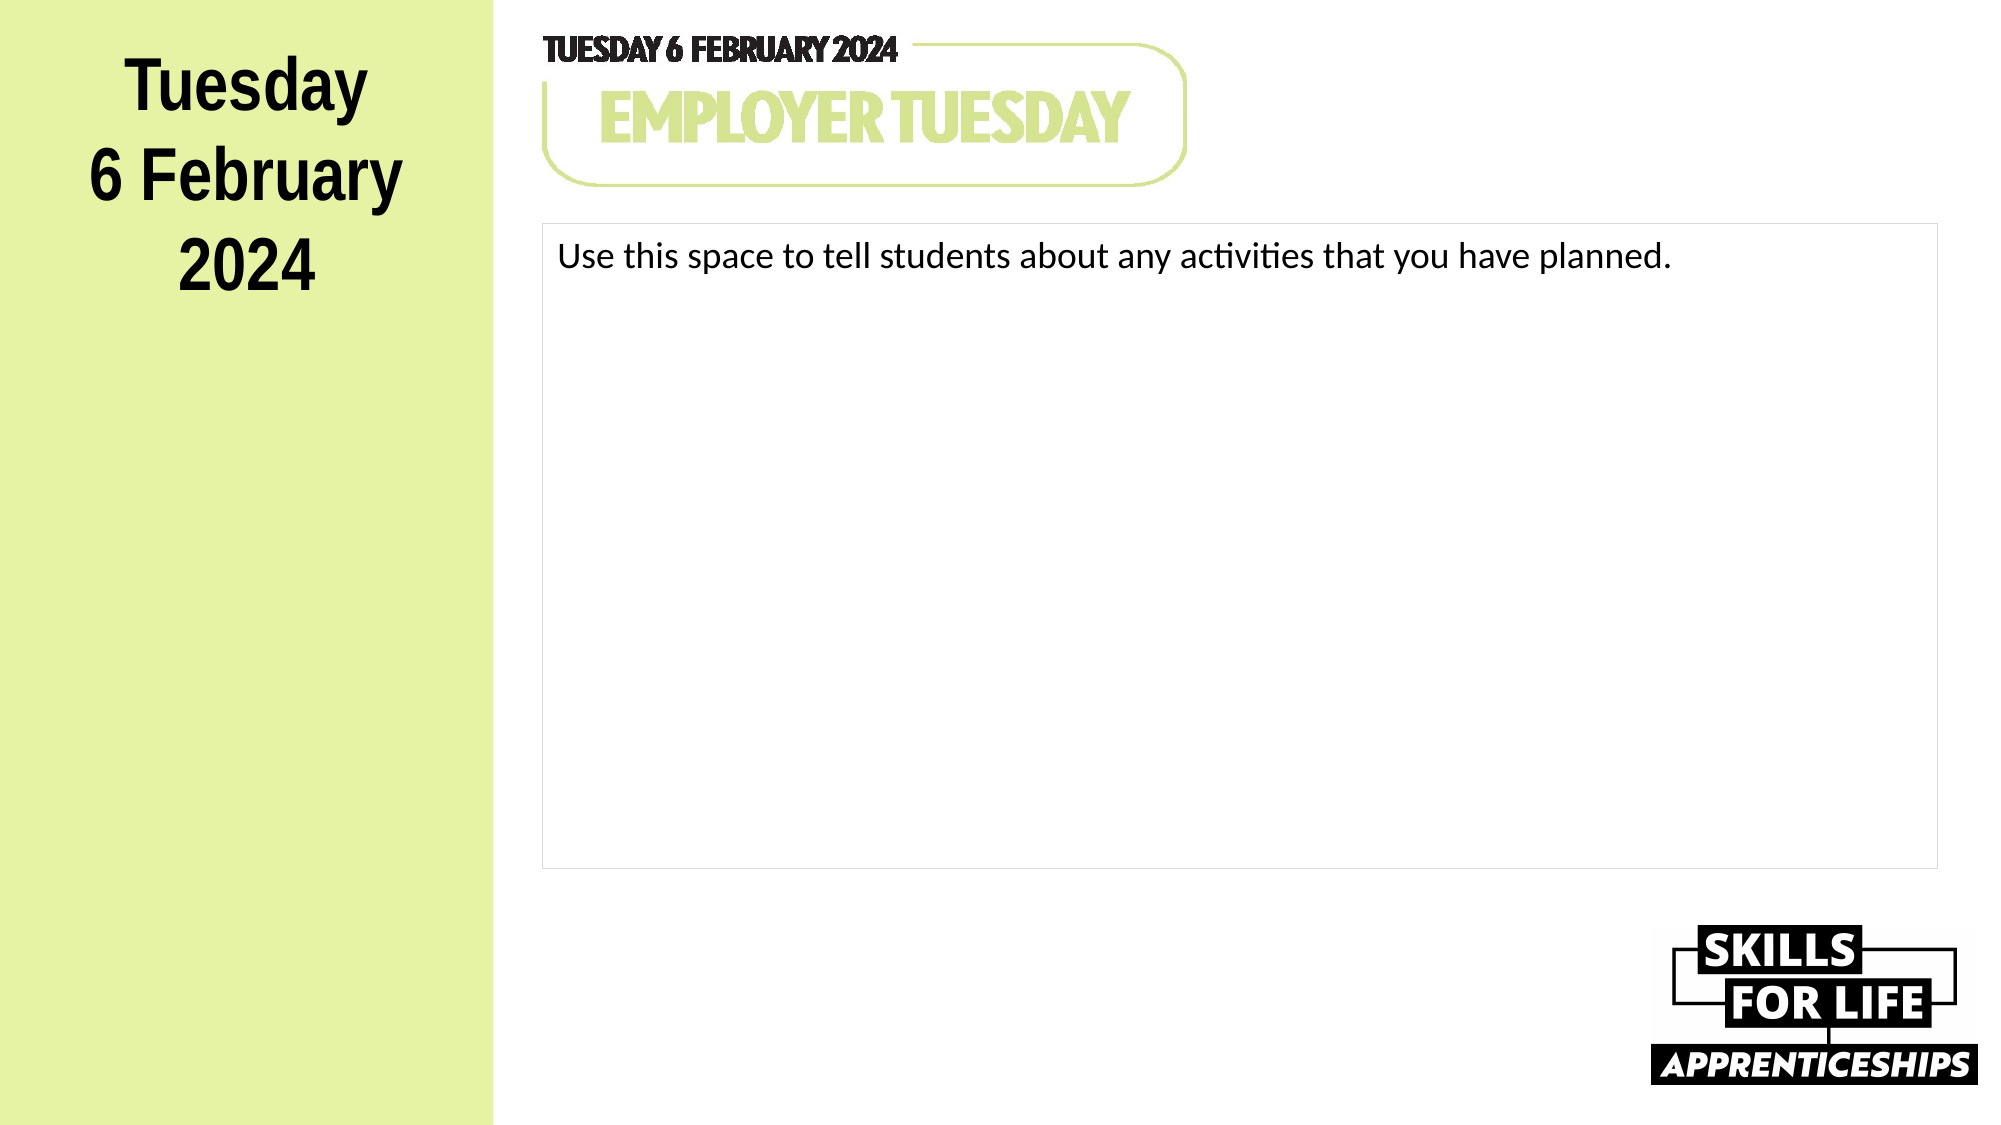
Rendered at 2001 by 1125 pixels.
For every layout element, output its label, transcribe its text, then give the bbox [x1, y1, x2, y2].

text_box [0, 0, 494, 1125]
text_box Use this space to tell students about any activities that you have planned. [542, 223, 1938, 869]
picture [542, 32, 1187, 187]
picture [1651, 925, 1978, 1085]
text_box Tuesday 6 February 2024 [49, 27, 445, 313]
